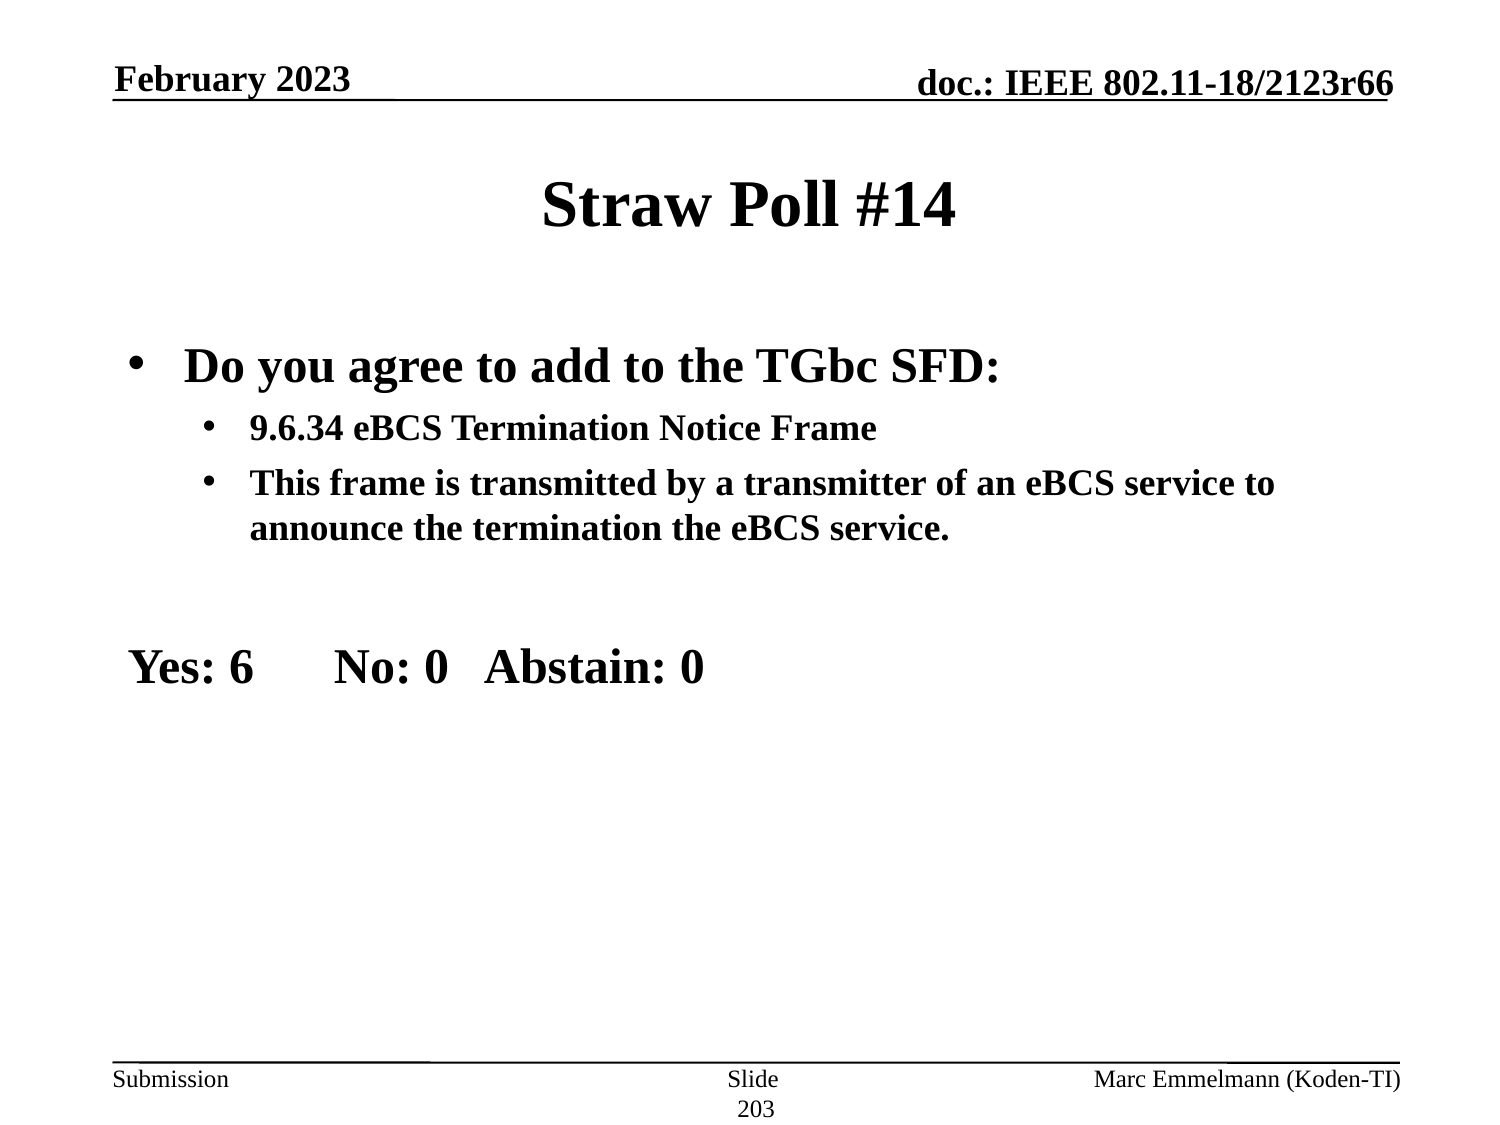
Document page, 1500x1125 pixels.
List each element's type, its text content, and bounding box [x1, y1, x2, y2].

list Do you agree to add to the TGbc SFD: 9.6.34 eBCS Termination Notice Frame This frame is transmitted by a transmitter of an eBCS service to announce the termination the eBCS service. Yes: 6 No: 0 Abstain: 0 [112, 324, 1388, 1000]
footer Marc Emmelmann (Koden-TI) [878, 1061, 1402, 1093]
title Straw Poll #14 [112, 112, 1388, 288]
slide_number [114, 54, 423, 100]
slide_number Slide 203 [712, 1061, 800, 1123]
